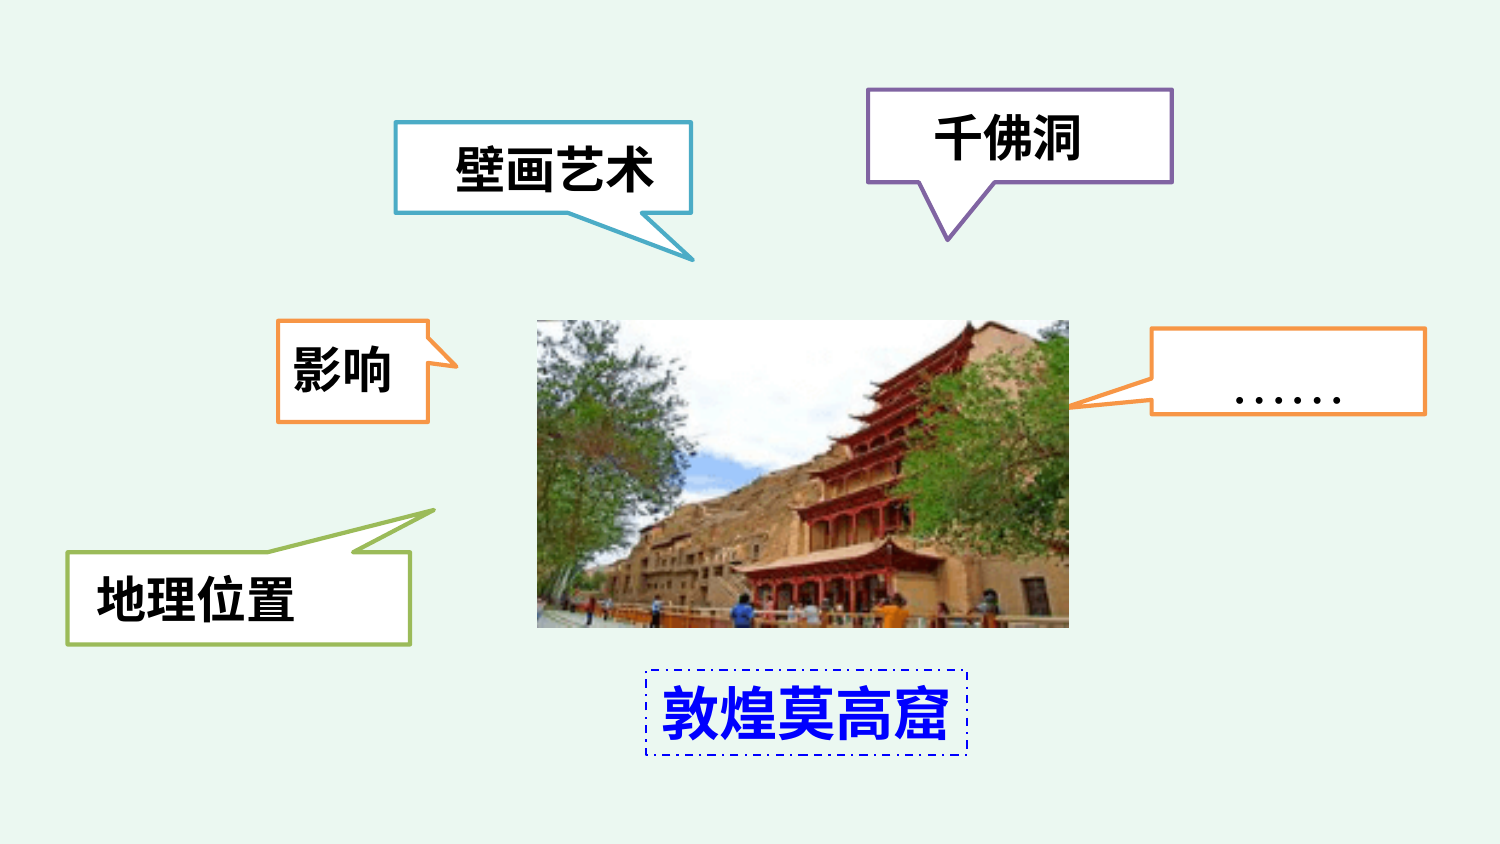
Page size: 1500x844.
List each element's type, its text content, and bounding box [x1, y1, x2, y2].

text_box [67, 552, 425, 645]
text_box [856, 89, 1173, 183]
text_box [1151, 328, 1426, 415]
picture [537, 320, 1069, 628]
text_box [395, 121, 692, 214]
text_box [277, 320, 429, 423]
text_box 敦煌莫高窟 [646, 669, 968, 755]
